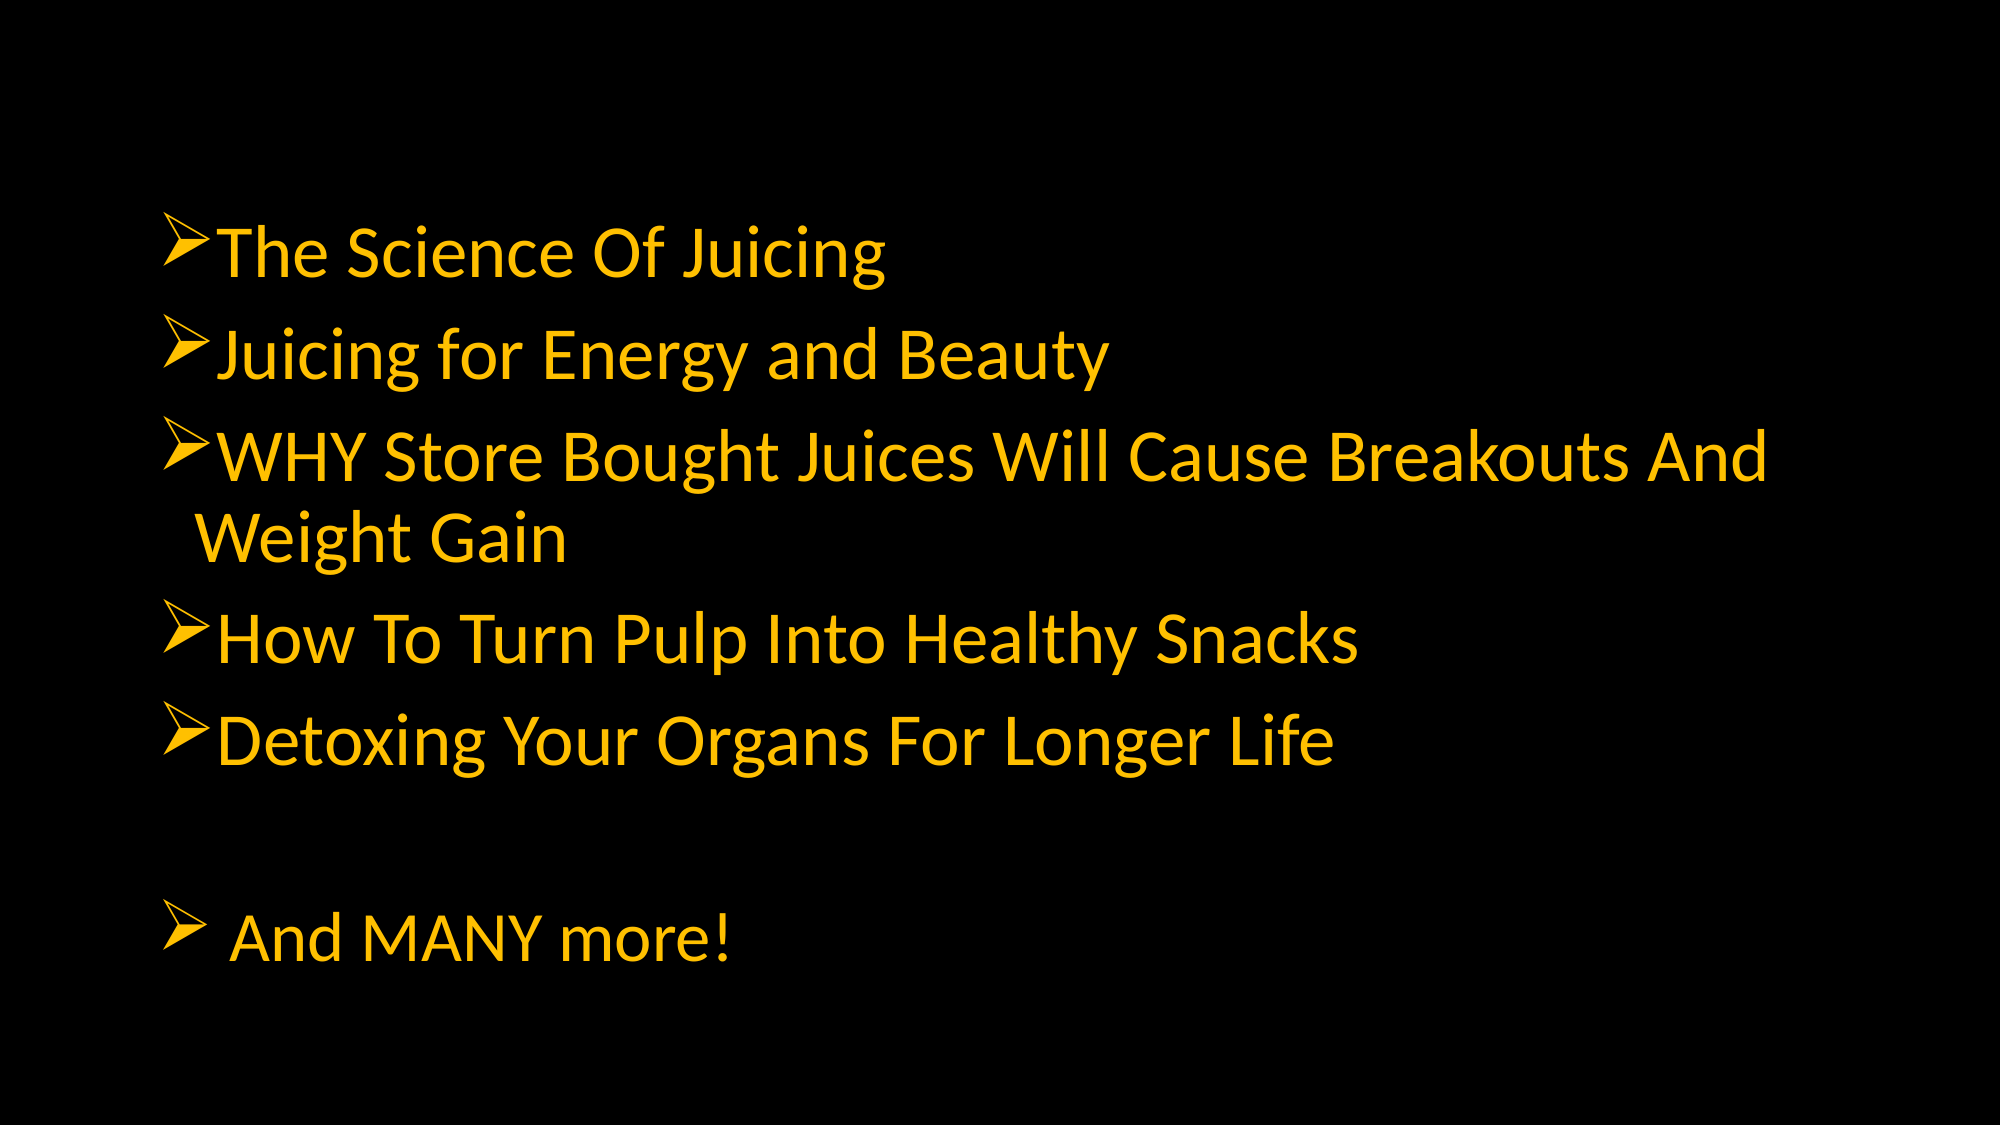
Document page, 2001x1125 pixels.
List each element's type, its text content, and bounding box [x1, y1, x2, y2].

list The Science Of Juicing Juicing for Energy and Beauty WHY Store Bought Juices Will Cause Breakouts And Weight Gain How To Turn Pulp Into Healthy Snacks Detoxing Your Organs For Longer Life And MANY more! [142, 205, 1940, 993]
